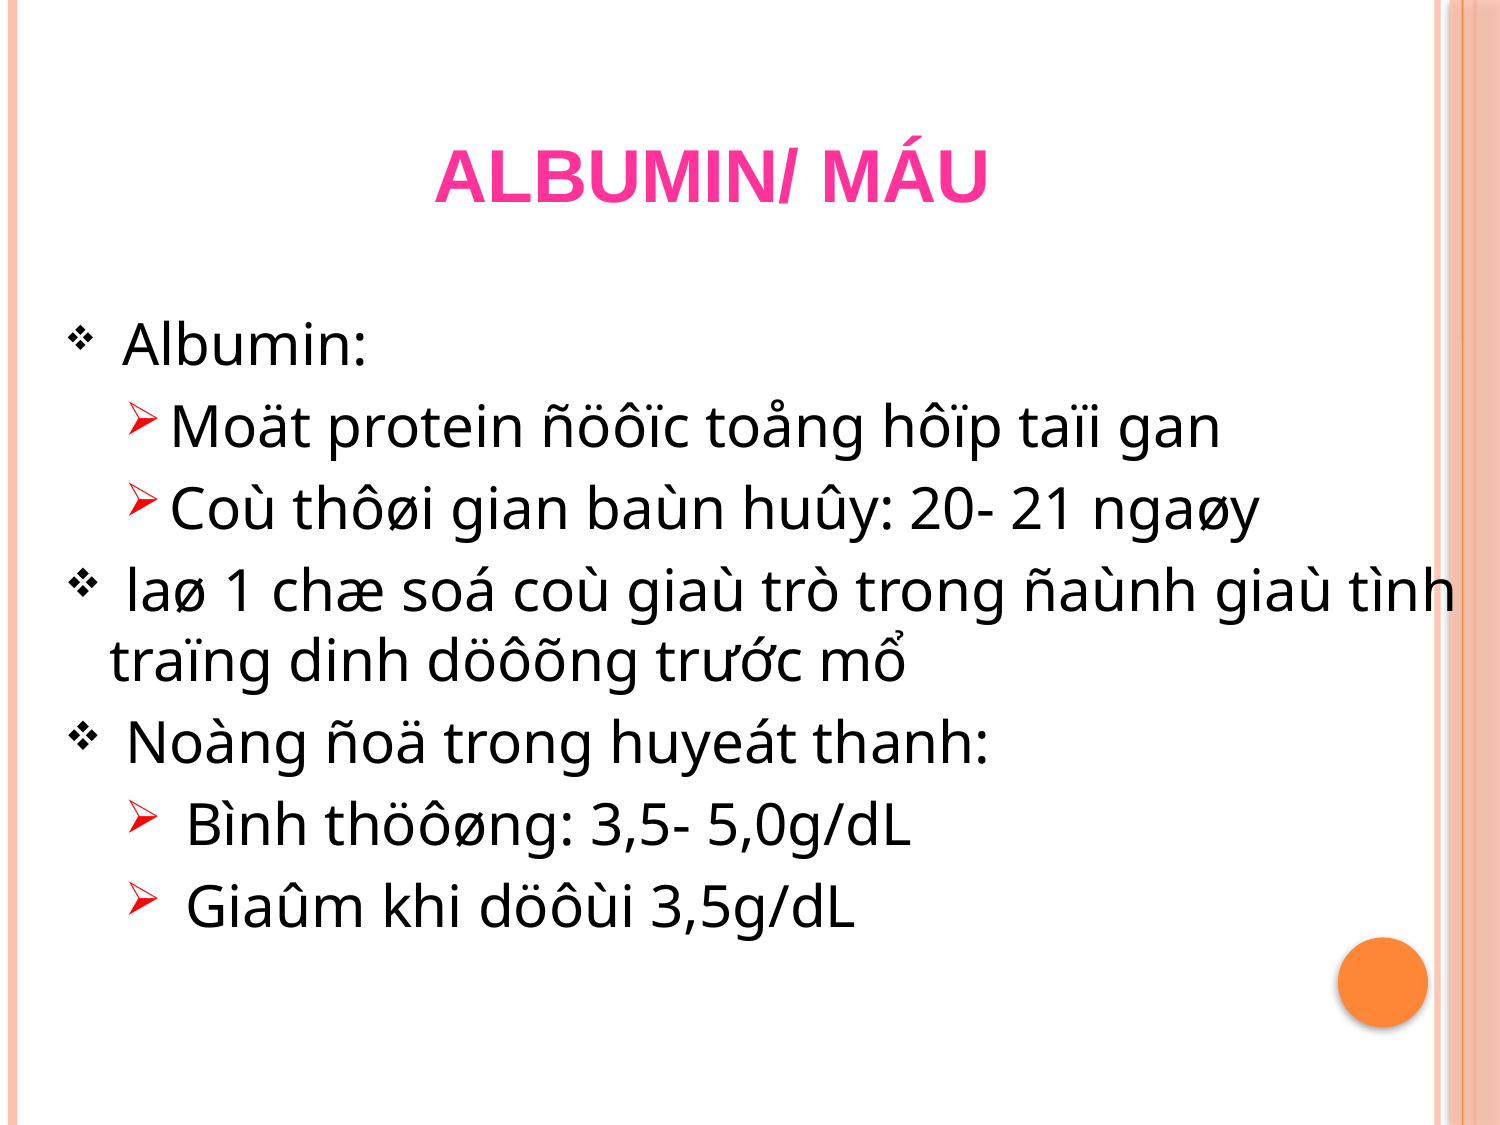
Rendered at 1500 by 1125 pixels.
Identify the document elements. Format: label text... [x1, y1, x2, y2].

title Albumin/ máu [75, 37, 1350, 225]
list Albumin: Moät protein ñöôïc toång hôïp taïi gan Coù thôøi gian baùn huûy: 20- 21 ngaøy laø 1 chæ soá coù giaù trò trong ñaùnh giaù tình traïng dinh döôõng trước mổ Noàng ñoä trong huyeát thanh: Bình thöôøng: 3,5- 5,0g/dL Giaûm khi döôùi 3,5g/dL [50, 299, 1475, 1063]
